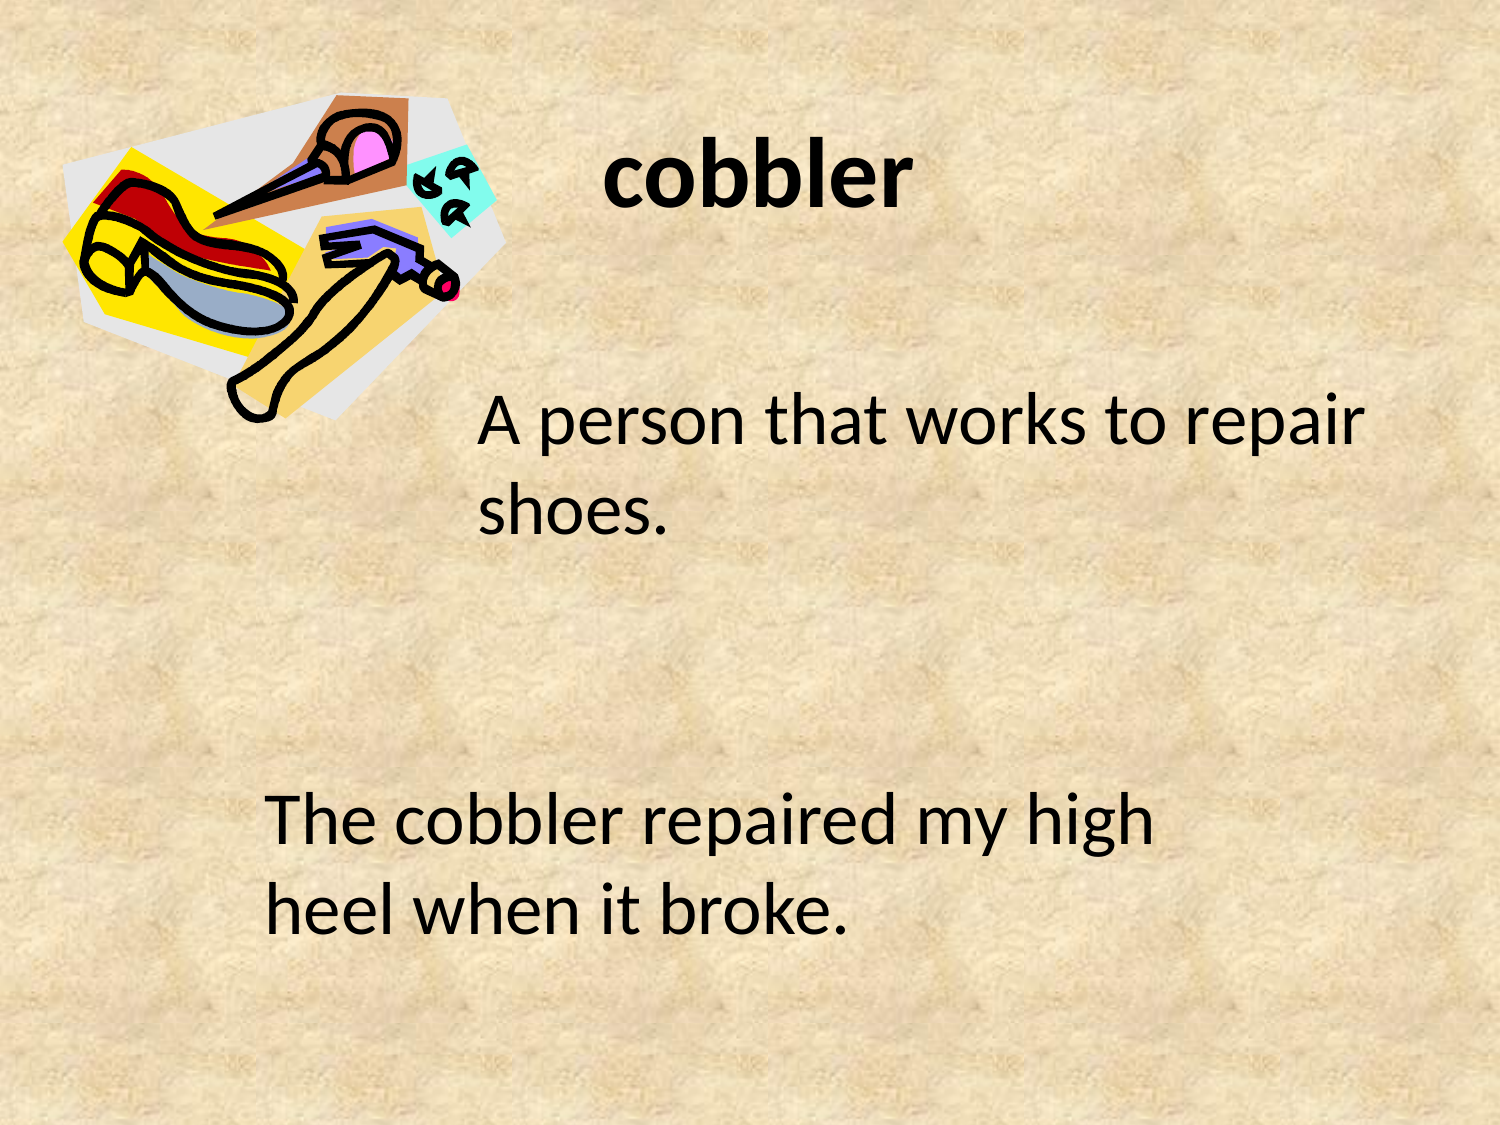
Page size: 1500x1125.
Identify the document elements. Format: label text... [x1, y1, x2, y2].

text_box A person that works to repair shoes. [462, 362, 1413, 558]
picture [0, 0, 1500, 1125]
text_box cobbler [587, 99, 1338, 235]
text_box The cobbler repaired my high heel when it broke. [249, 762, 1300, 958]
